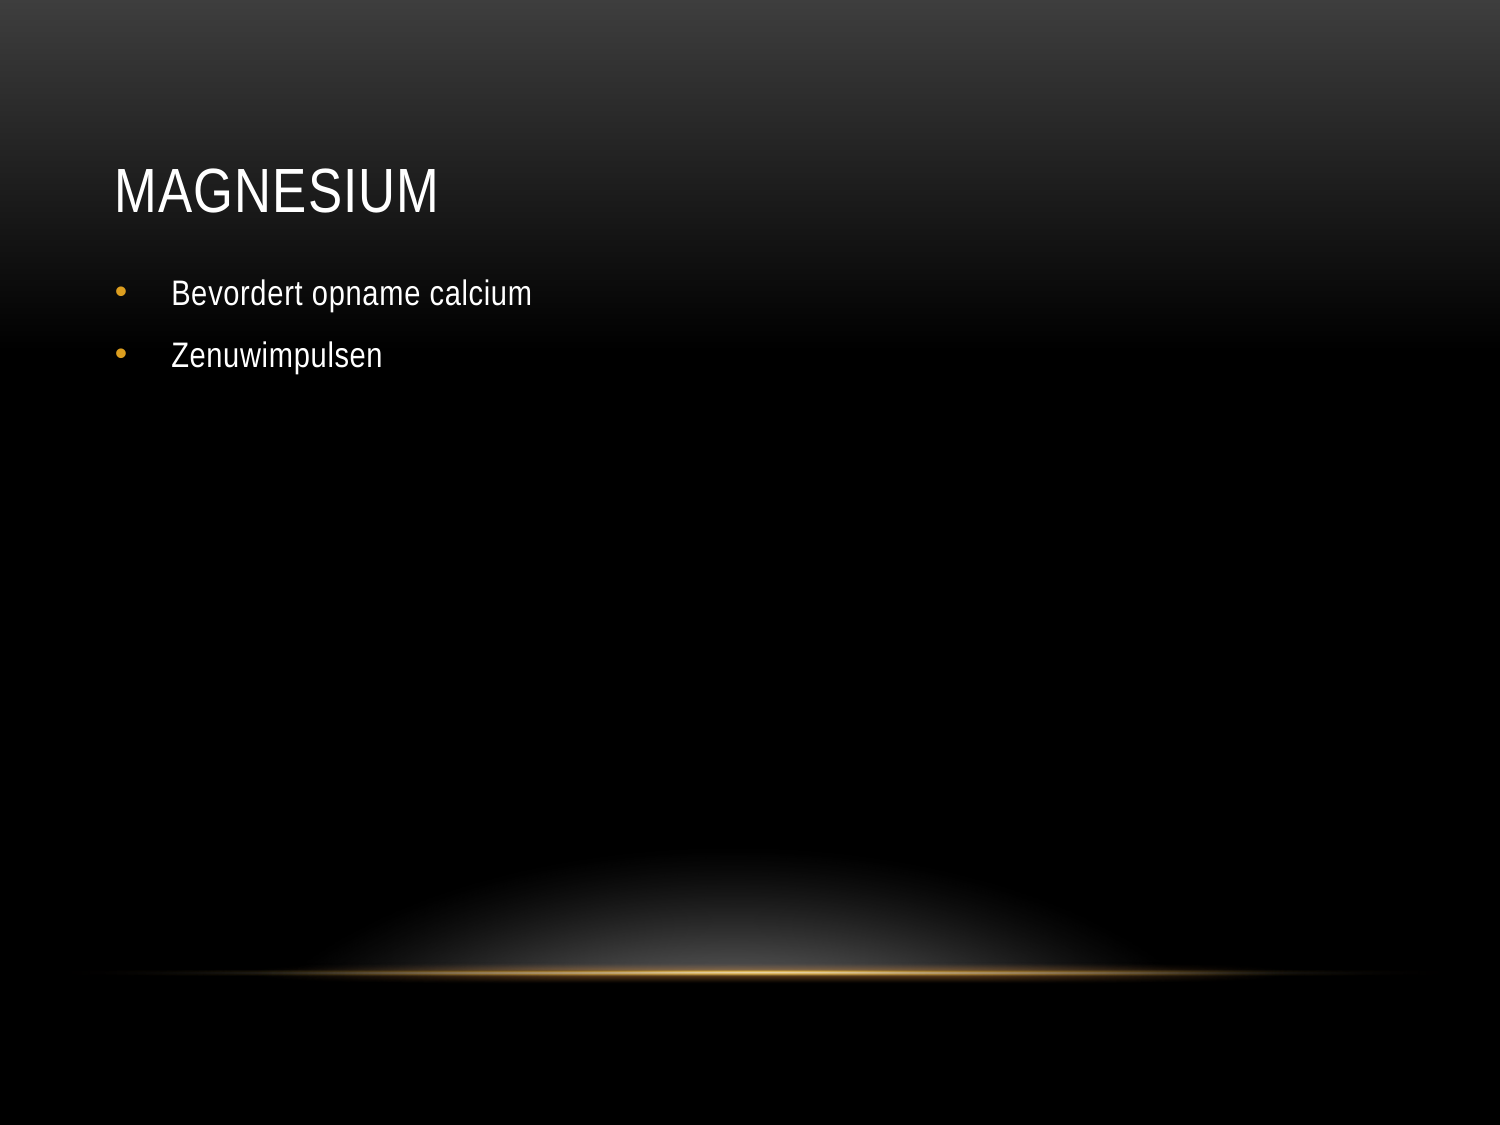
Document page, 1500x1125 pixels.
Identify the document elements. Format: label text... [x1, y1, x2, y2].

list Bevordert opname calcium Zenuwimpulsen [99, 262, 1400, 938]
title Magnesium [99, 45, 1400, 233]
picture [0, 0, 1500, 1125]
